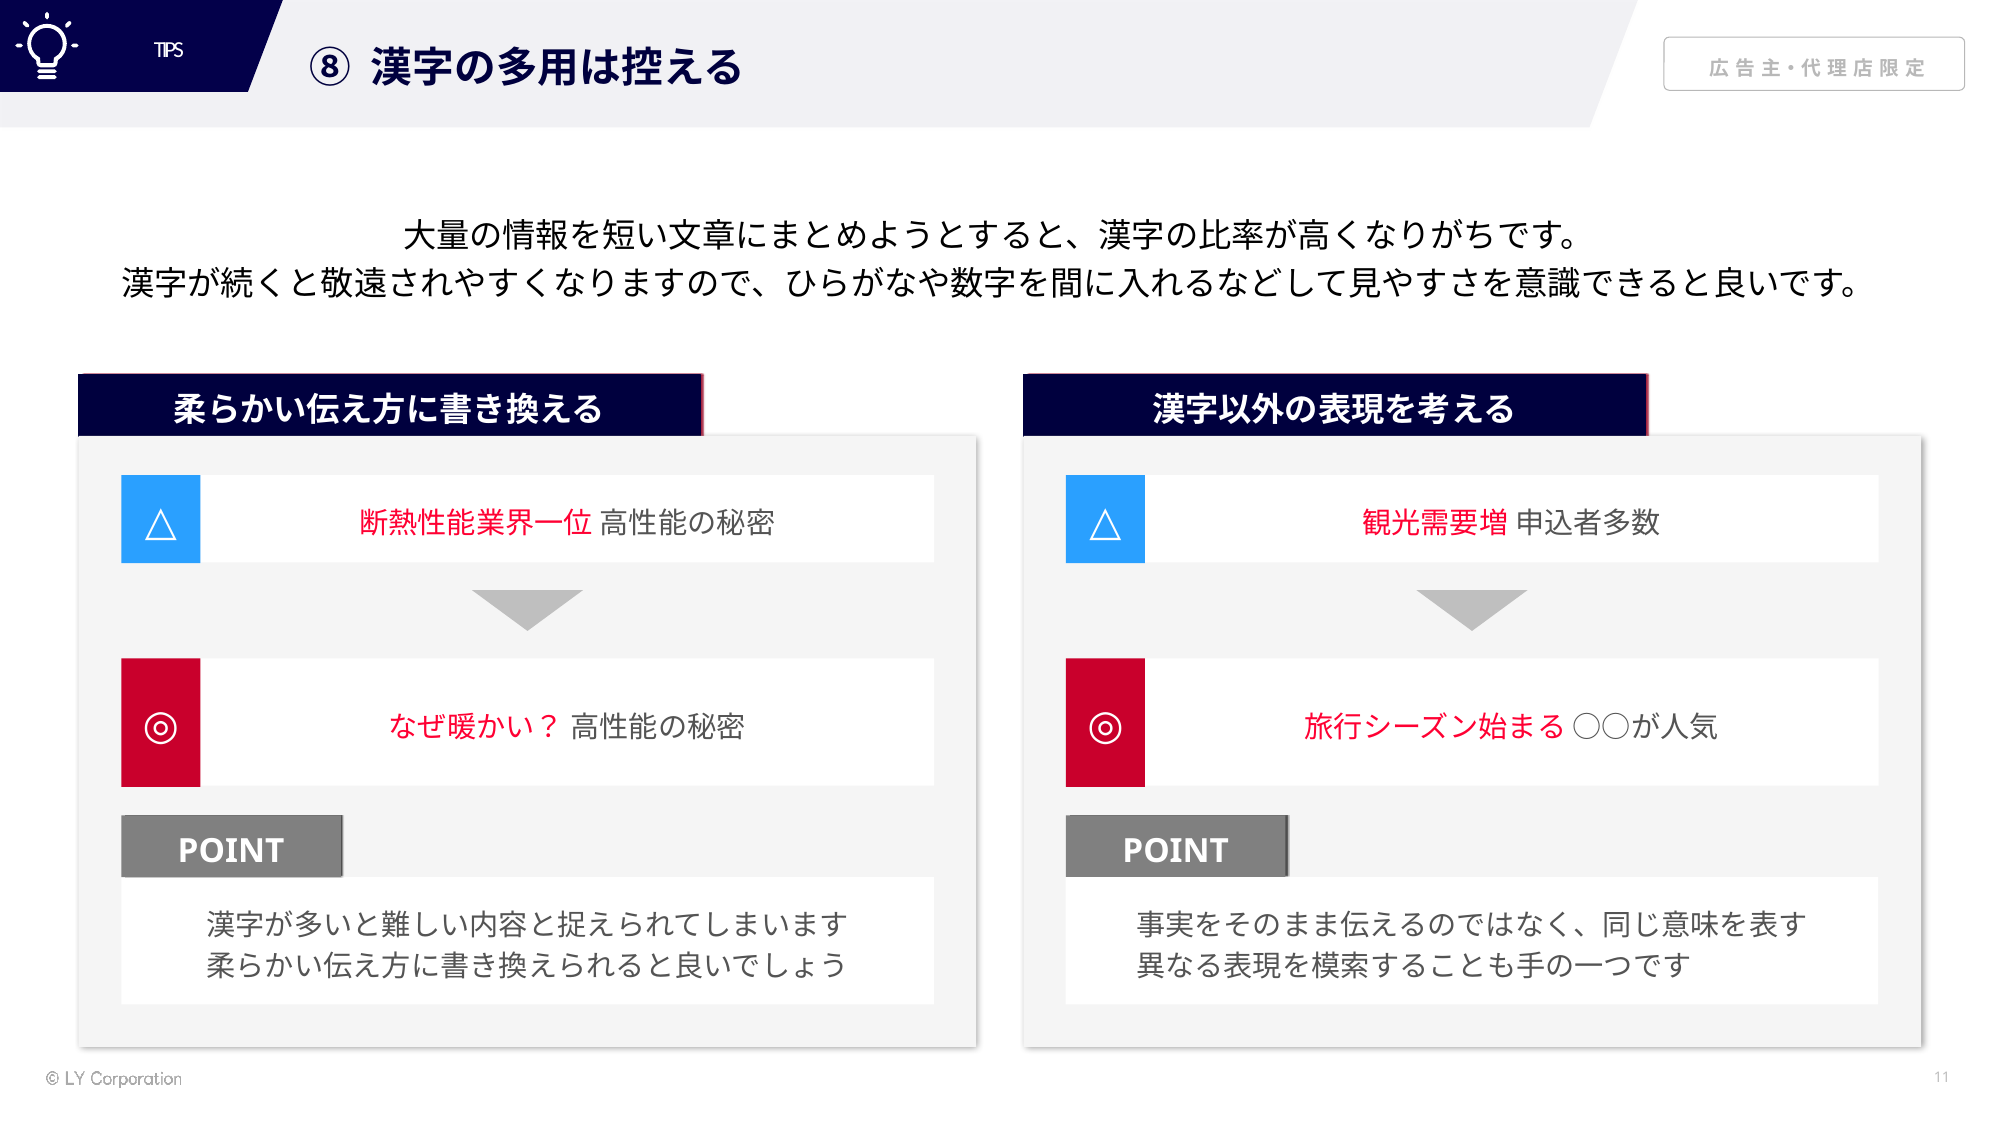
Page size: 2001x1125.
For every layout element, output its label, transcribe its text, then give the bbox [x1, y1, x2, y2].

text_box 事実をそのまま伝えるのではなく、同じ意味を表す 異なる表現を模索することも手の一つです [1065, 877, 1879, 1005]
text_box 柔らかい伝え方に書き換える [78, 374, 700, 435]
text_box 大量の情報を短い文章にまとめようとすると、漢字の比率が高くなりがちです。 漢字が続くと敬遠されやすくなりますので、ひらがなや数字を間に入れるなどして見やすさを意識できると良いです。 [76, 206, 1922, 302]
text_box 観光需要増 申込者多数 [1145, 475, 1879, 563]
text_box 漢字が多いと難しい内容と捉えられてしまいます 柔らかい伝え方に書き換えられると良いでしょう [121, 877, 934, 1005]
text_box △ [121, 475, 201, 564]
text_box なぜ暖かい？ 高性能の秘密 [201, 658, 935, 786]
text_box [78, 435, 977, 1047]
text_box [471, 590, 584, 631]
text_box 漢字以外の表現を考える [1023, 374, 1646, 435]
text_box 断熱性能業界一位 高性能の秘密 [201, 475, 935, 563]
text_box [1416, 590, 1528, 631]
text_box △ [1065, 475, 1145, 564]
text_box ◎ [1065, 658, 1145, 787]
text_box ◎ [121, 658, 201, 787]
text_box 旅行シーズン始まる ○○が人気 [1145, 658, 1879, 786]
list ⑧ 漢字の多用は控える [309, 41, 1645, 97]
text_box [15, 11, 79, 80]
text_box [1023, 435, 1922, 1047]
text_box POINT [1065, 815, 1286, 877]
list TIPS [97, 13, 240, 81]
picture [46, 1071, 181, 1088]
text_box POINT [121, 815, 341, 878]
